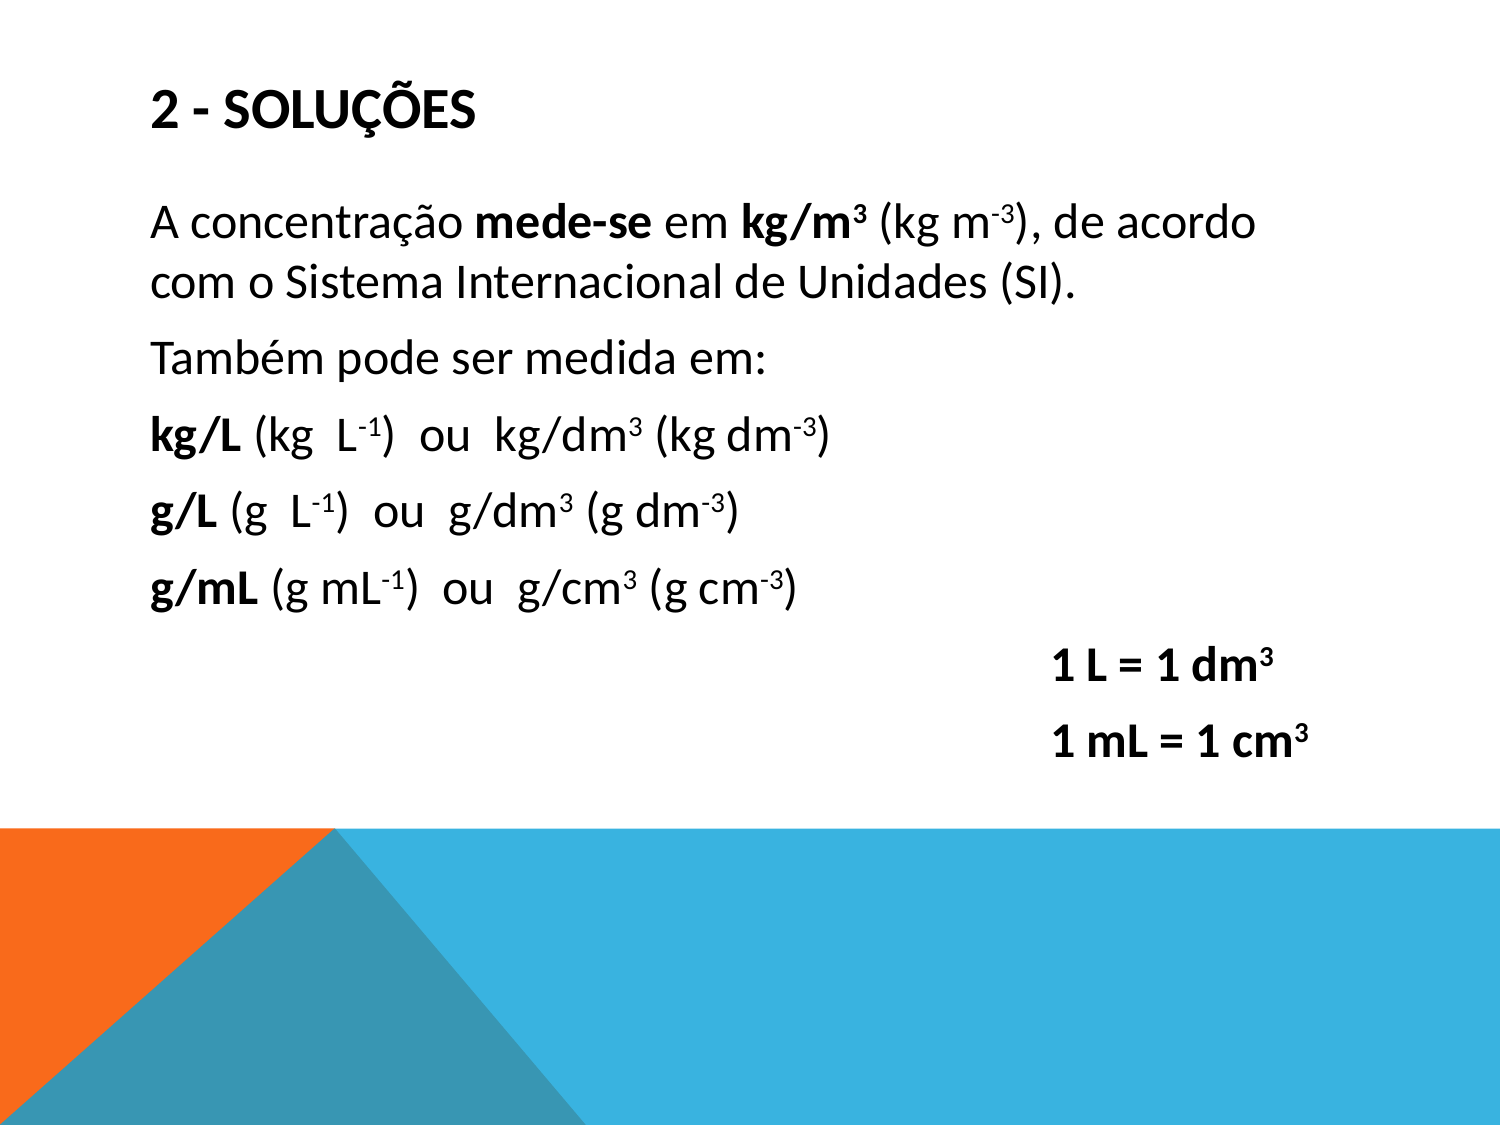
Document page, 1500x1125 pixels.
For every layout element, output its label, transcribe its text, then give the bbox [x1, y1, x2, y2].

title 2 - SOLUÇÕES [135, 60, 1369, 150]
list A concentração mede-se em kg/m3 (kg m-3), de acordo com o Sistema Internacional de Unidades (SI). Também pode ser medida em: kg/L (kg L-1) ou kg/dm3 (kg dm-3) g/L (g L-1) ou g/dm3 (g dm-3) g/mL (g mL-1) ou g/cm3 (g cm-3) 1 L = 1 dm3 1 mL = 1 cm3 [135, 180, 1369, 768]
